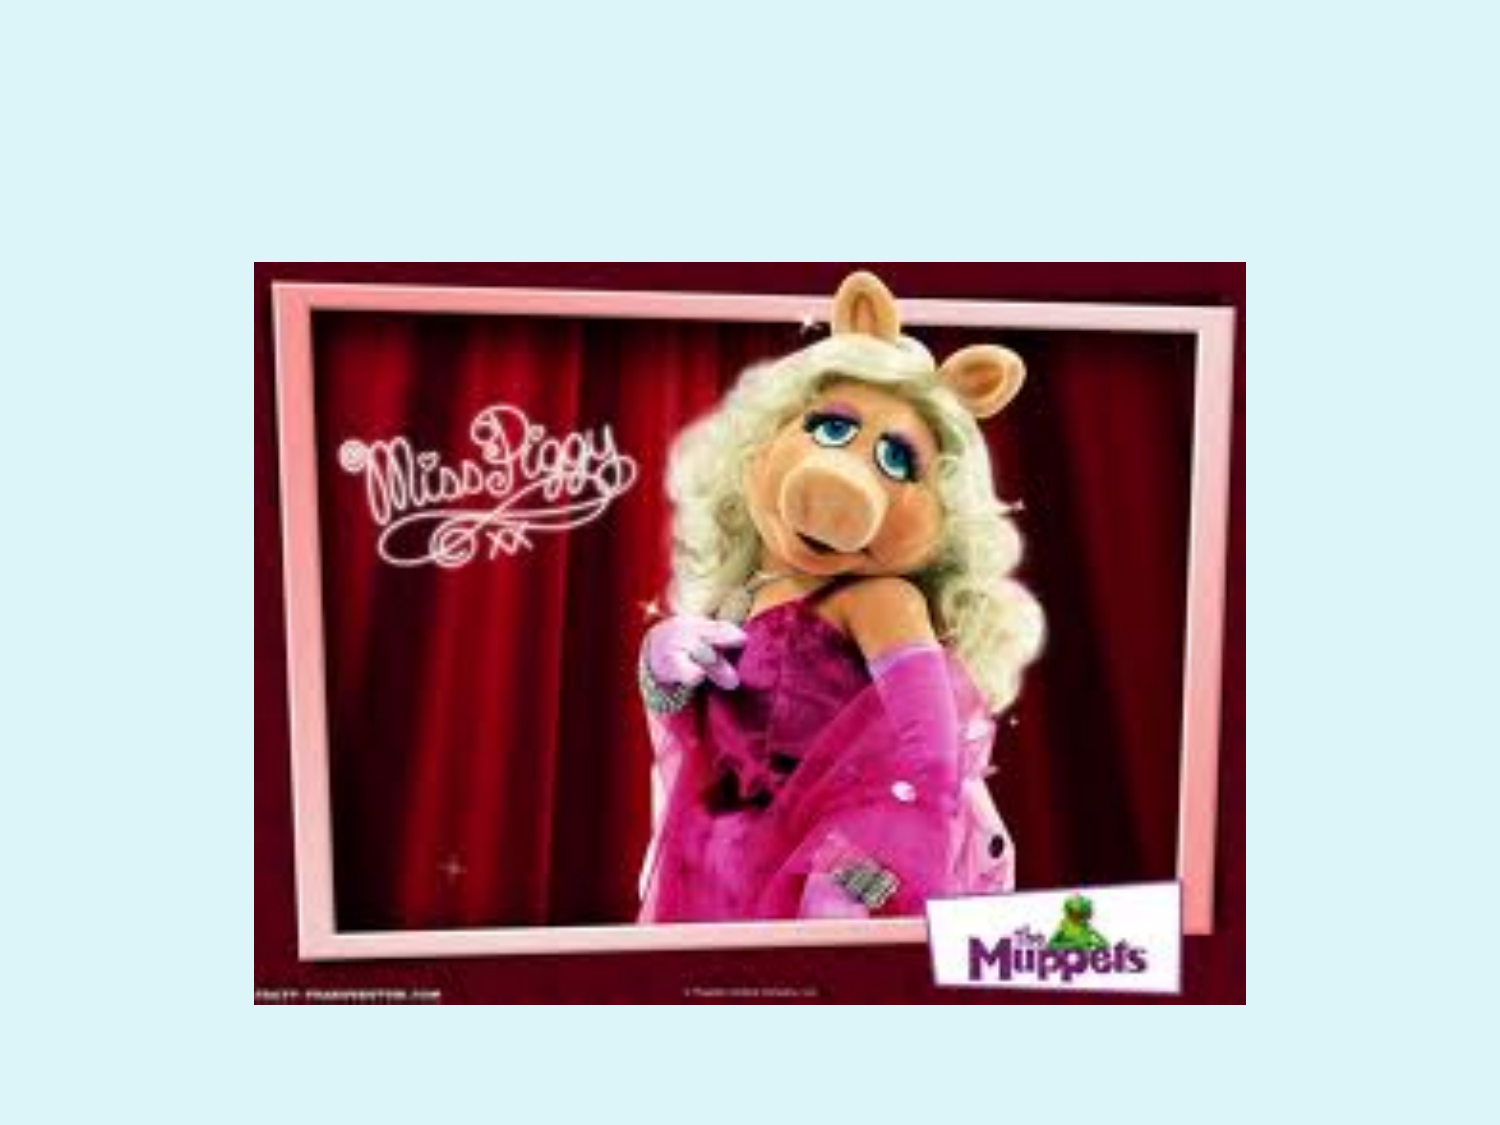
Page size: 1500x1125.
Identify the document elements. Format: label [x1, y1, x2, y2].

list [74, 262, 1426, 1006]
